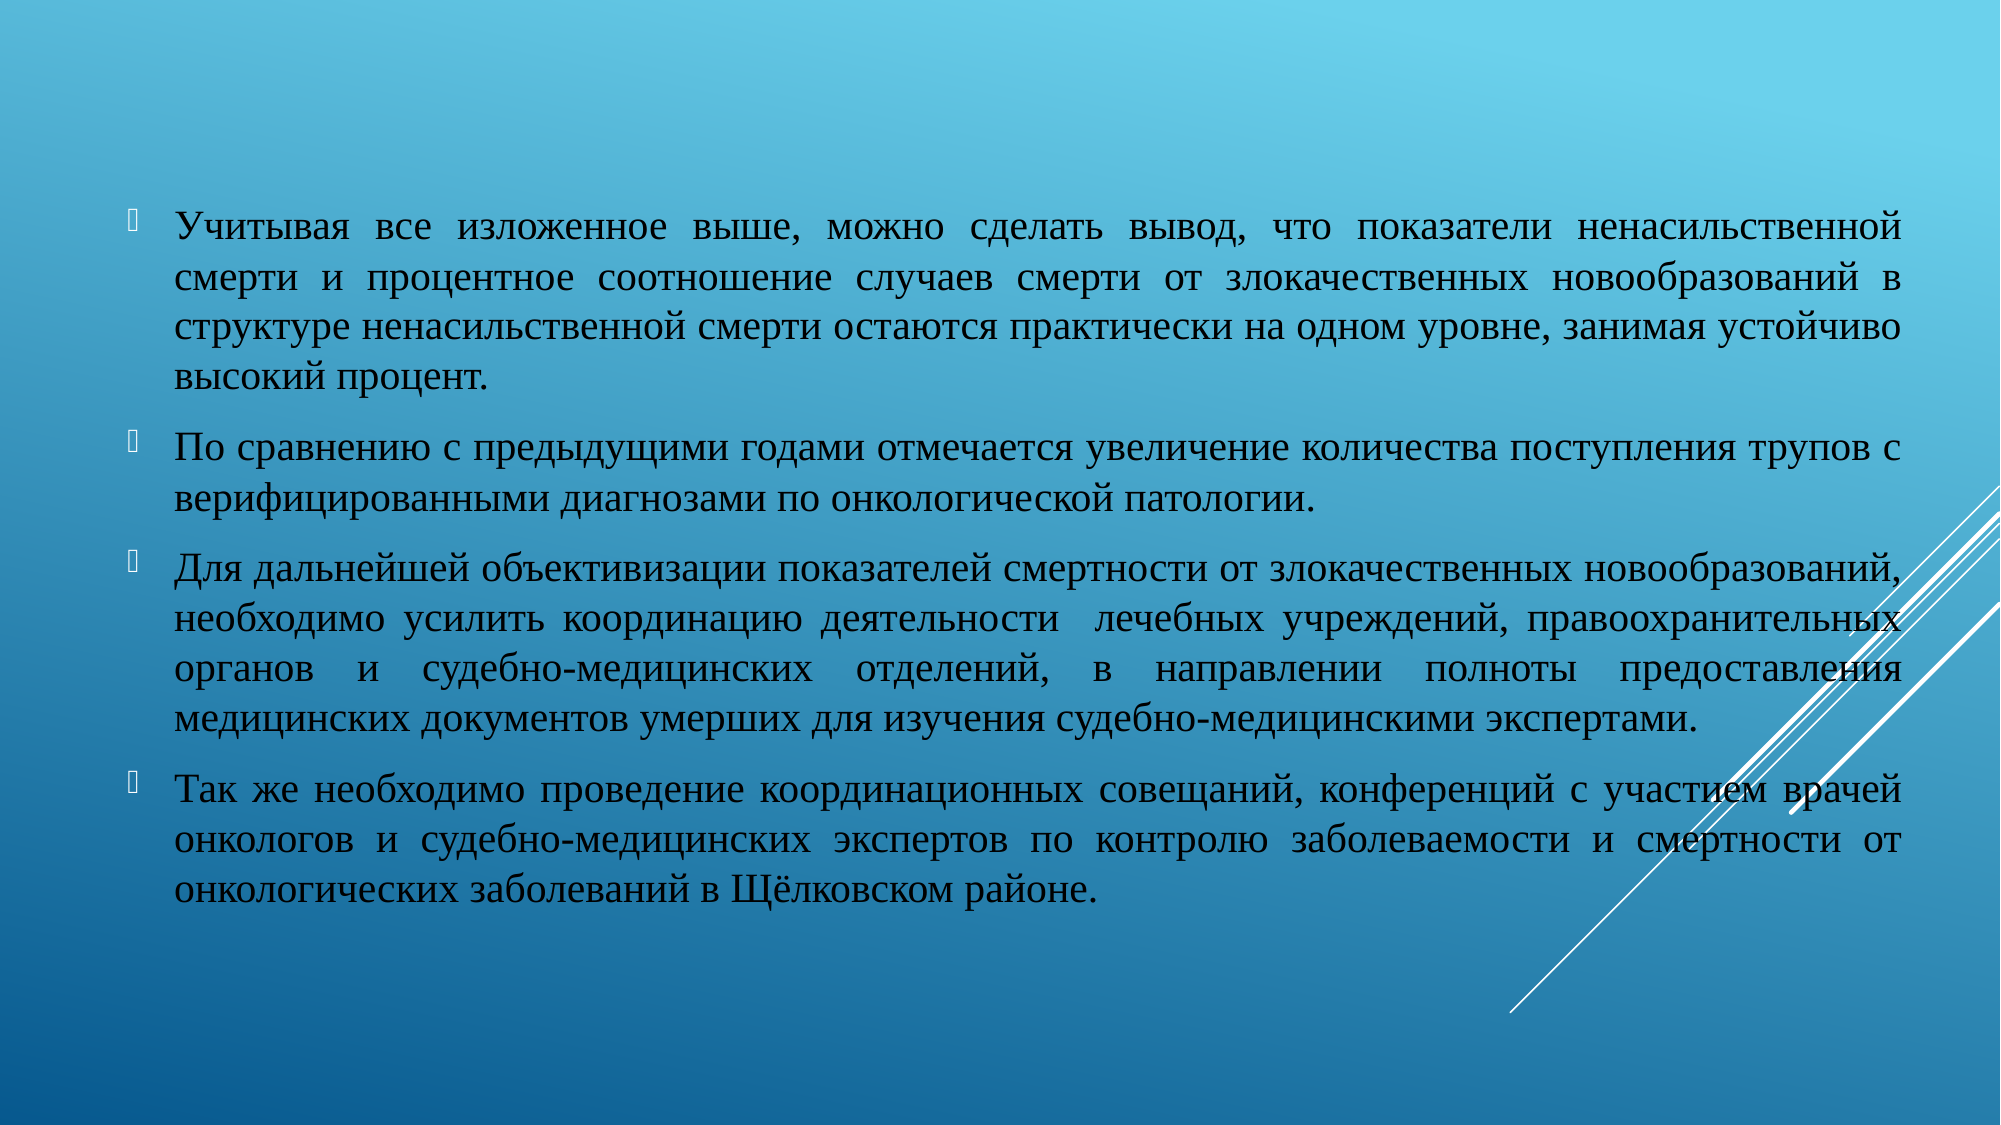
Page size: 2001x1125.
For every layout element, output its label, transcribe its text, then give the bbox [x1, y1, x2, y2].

list Учитывая все изложенное выше, можно сделать вывод, что показатели ненасильственной смерти и процентное соотношение случаев смерти от злокачественных новообразований в структуре ненасильственной смерти остаются практически на одном уровне, занимая устойчиво высокий процент. По сравнению с предыдущими годами отмечается увеличение количества поступления трупов с верифицированными диагнозами по онкологической патологии. Для дальнейшей объективизации показателей смертности от злокачественных новообразований, необходимо усилить координацию деятельности лечебных учреждений, правоохранительных органов и судебно-медицинских отделений, в направлении полноты предоставления медицинских документов умерших для изучения судебно-медицинскими экспертами. Так же необходимо проведение координационных совещаний, конференций с участием врачей онкологов и судебно-медицинских экспертов по контролю заболеваемости и смертности от онкологических заболеваний в Щёлковском районе. [112, 29, 1918, 1080]
